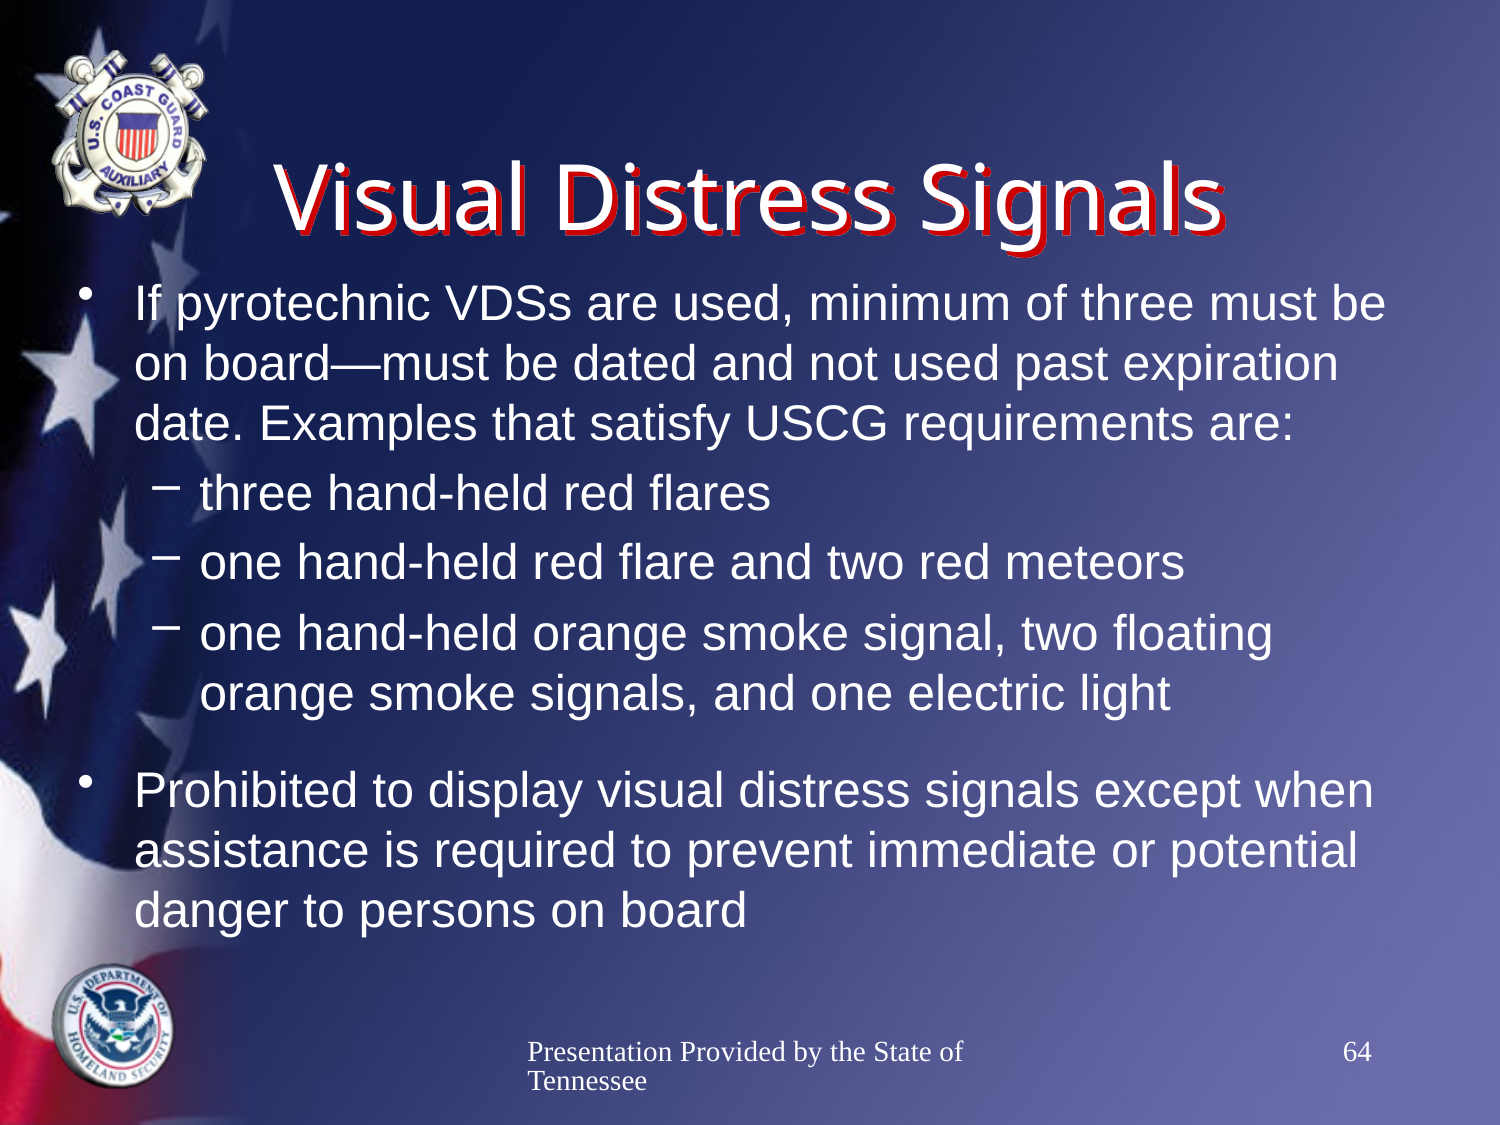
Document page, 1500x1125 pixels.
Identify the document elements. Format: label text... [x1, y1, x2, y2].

list If pyrotechnic VDSs are used, minimum of three must be on board—must be dated and not used past expiration date. Examples that satisfy USCG requirements are: three hand-held red flares one hand-held red flare and two red meteors one hand-held orange smoke signal, two floating orange smoke signals, and one electric light Prohibited to display visual distress signals except when assistance is required to prevent immediate or potential danger to persons on board [62, 262, 1438, 1088]
title Visual Distress Signals [112, 99, 1388, 262]
footer Presentation Provided by the State of Tennessee [512, 1025, 988, 1100]
slide_number 64 [1074, 1025, 1388, 1100]
picture [0, 0, 1500, 1125]
